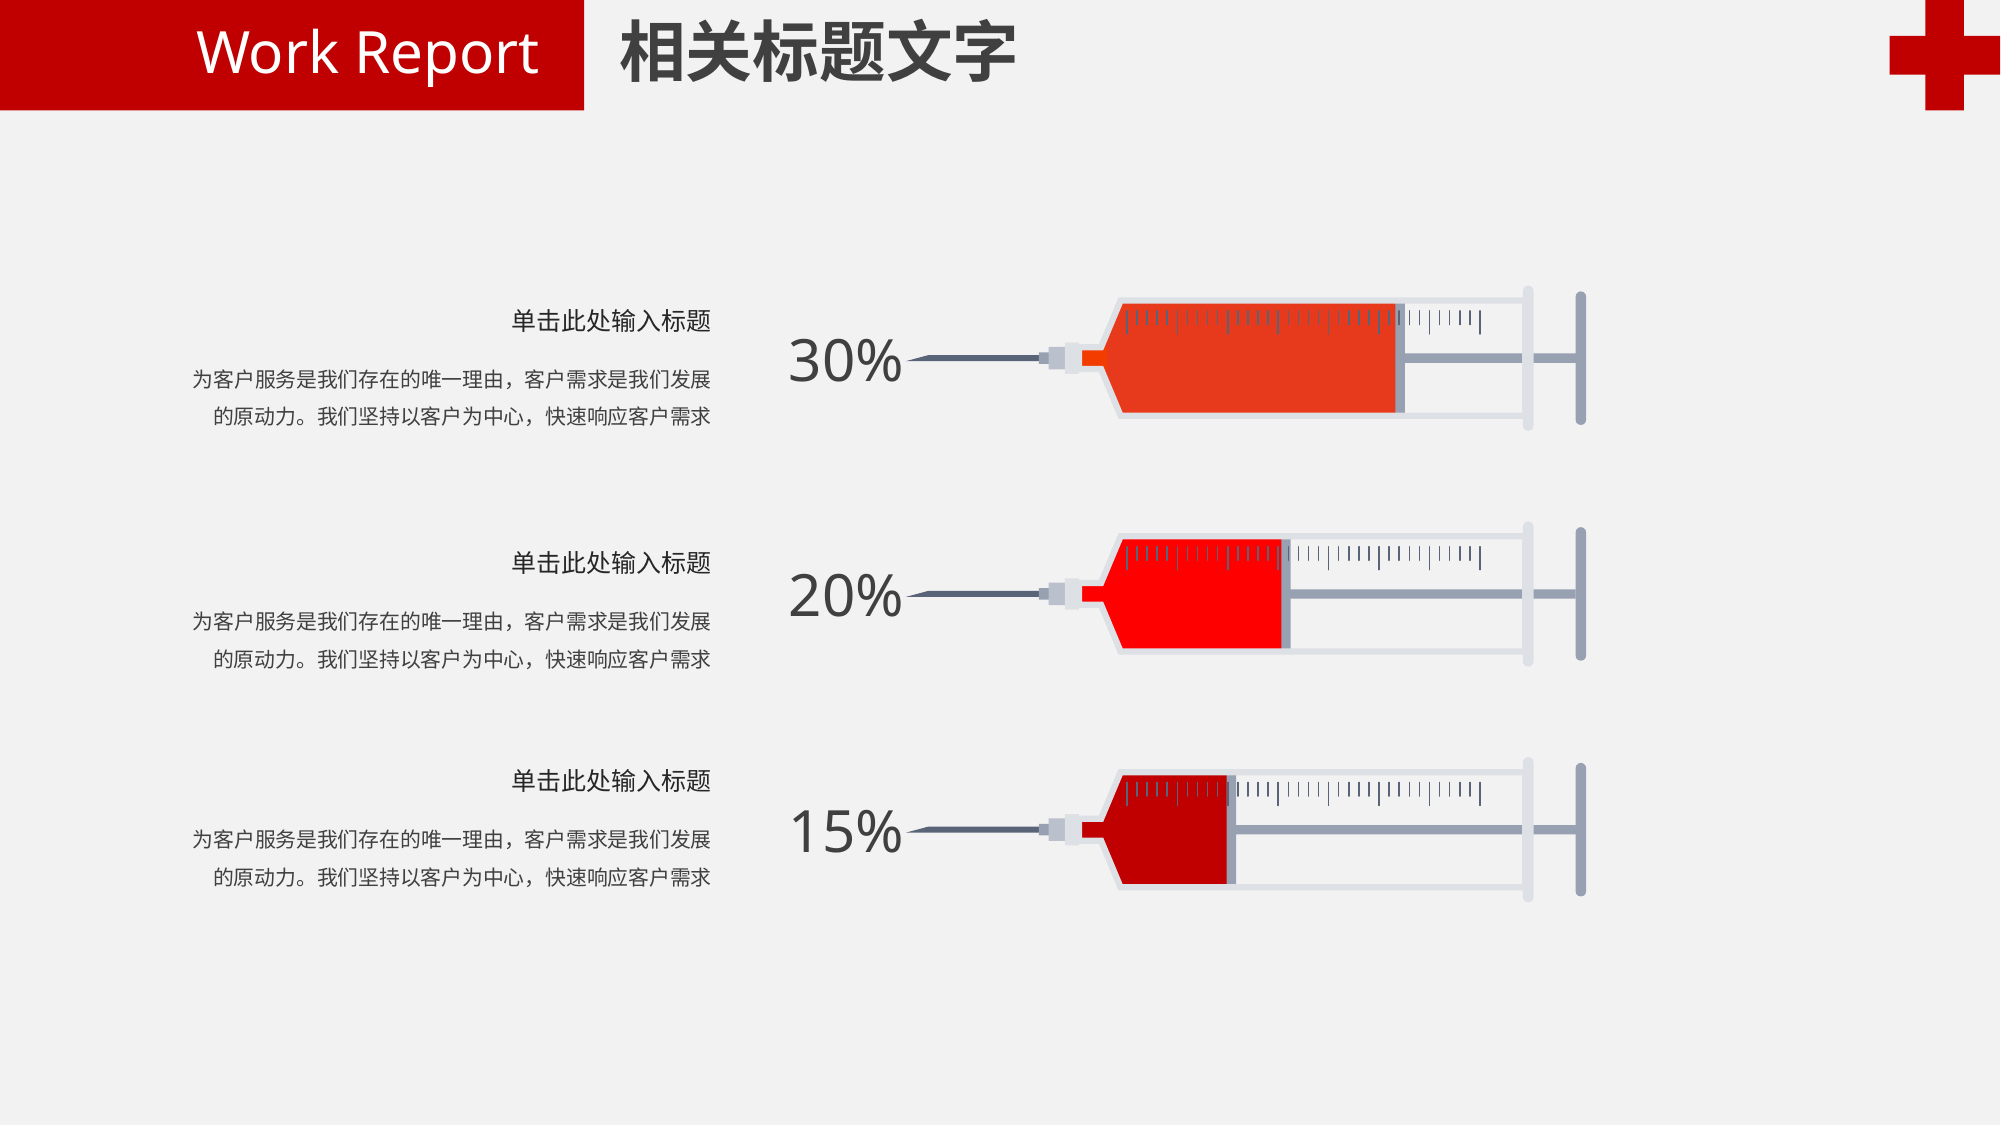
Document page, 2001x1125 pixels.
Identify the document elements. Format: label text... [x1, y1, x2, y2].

text_box 单击此处输入标题 [171, 297, 727, 343]
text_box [905, 521, 1587, 667]
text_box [905, 757, 1587, 903]
text_box 相关标题文字 [604, 11, 1363, 98]
text_box 30% [774, 315, 905, 400]
text_box 为客户服务是我们存在的唯一理由，客户需求是我们发展的原动力。我们坚持以客户为中心，快速响应客户需求 [171, 807, 727, 897]
text_box 15% [774, 786, 905, 872]
text_box 单击此处输入标题 [171, 758, 727, 803]
text_box Work Report [181, 15, 555, 94]
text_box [905, 285, 1587, 431]
text_box 为客户服务是我们存在的唯一理由，客户需求是我们发展的原动力。我们坚持以客户为中心，快速响应客户需求 [171, 346, 727, 437]
text_box 为客户服务是我们存在的唯一理由，客户需求是我们发展的原动力。我们坚持以客户为中心，快速响应客户需求 [171, 589, 727, 679]
text_box 20% [774, 551, 905, 636]
text_box 单击此处输入标题 [171, 540, 727, 585]
